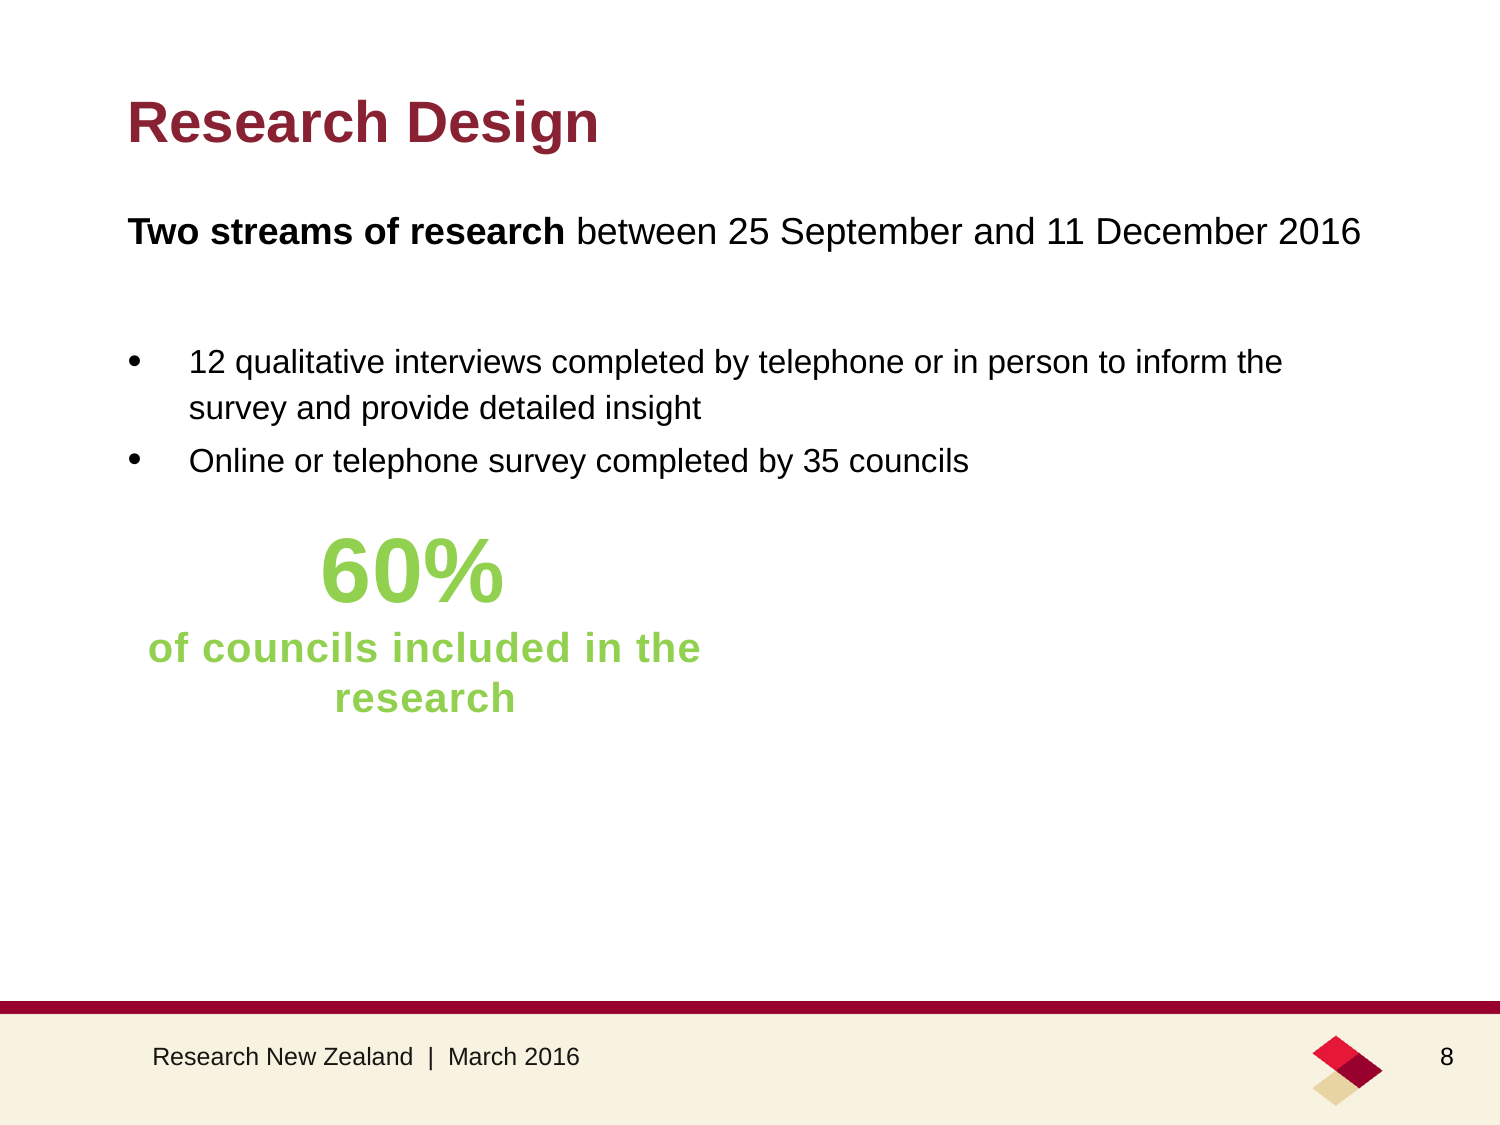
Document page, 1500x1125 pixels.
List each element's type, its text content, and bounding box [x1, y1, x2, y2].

list Two streams of research between 25 September and 11 December 2016 12 qualitative interviews completed by telephone or in person to inform the survey and provide detailed insight Online or telephone survey completed by 35 councils [112, 192, 1388, 931]
picture [0, 999, 1500, 1125]
title Research Design [112, 50, 1388, 188]
text_box 60% of councils included in the research [76, 503, 774, 729]
